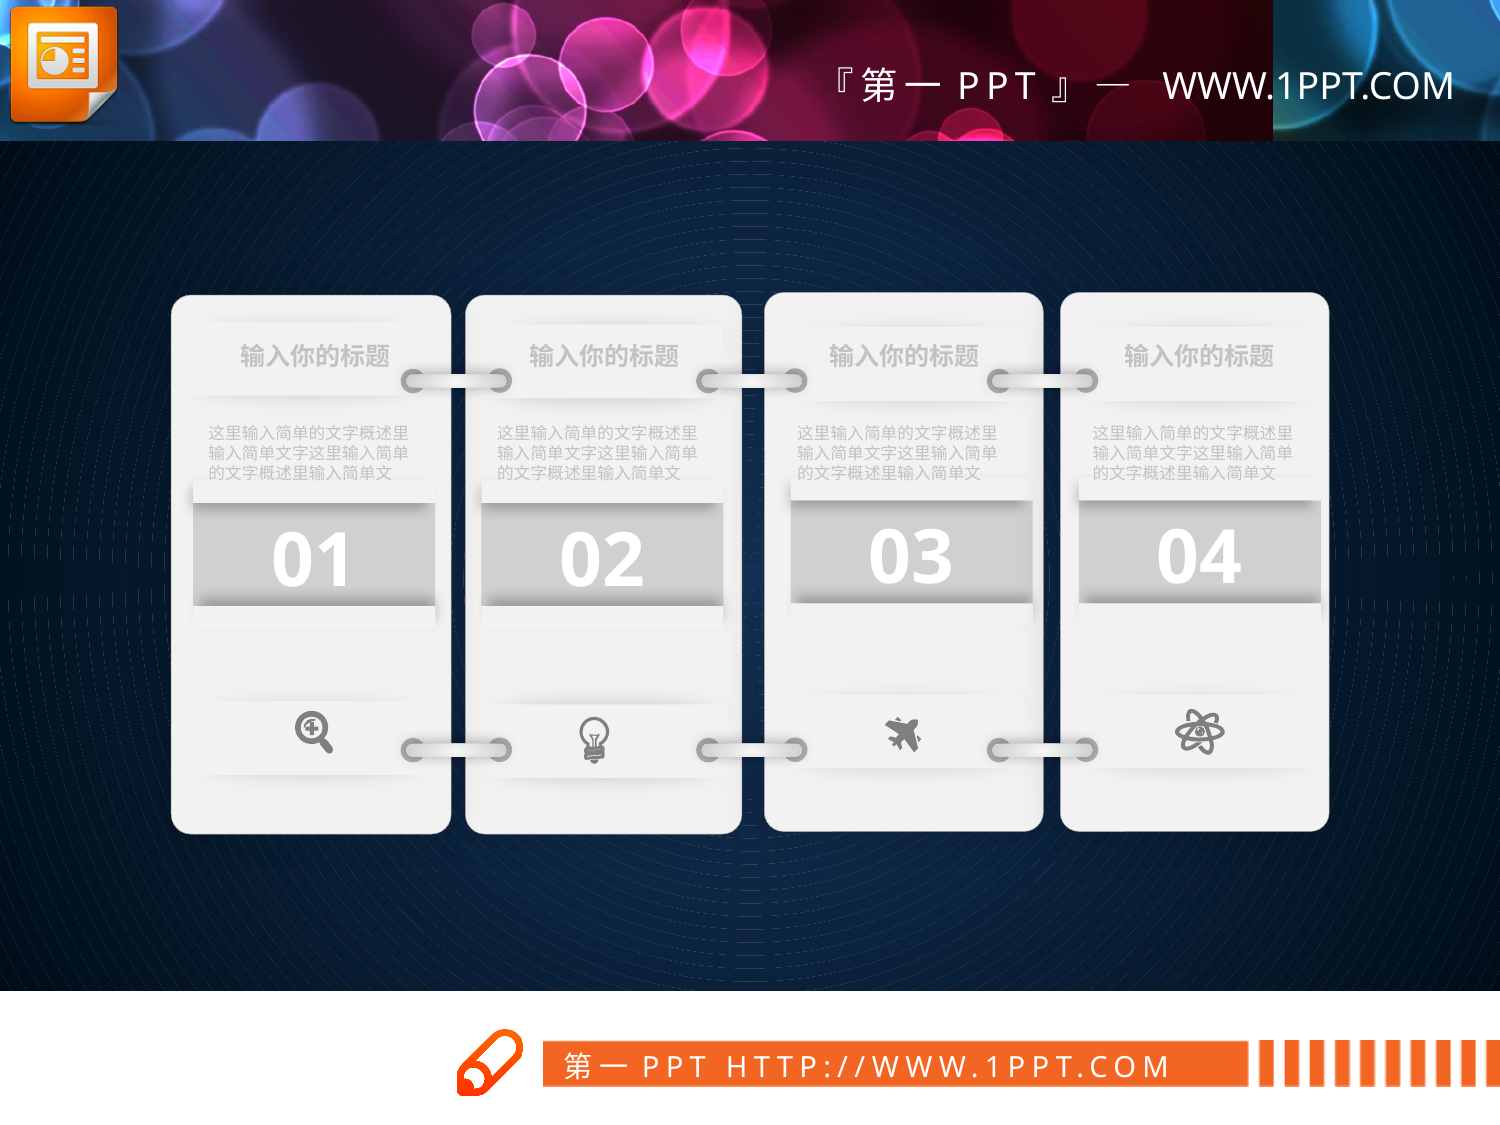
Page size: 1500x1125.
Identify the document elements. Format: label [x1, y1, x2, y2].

text_box [751, 292, 1045, 832]
text_box [1047, 292, 1353, 832]
picture [543, 1040, 1500, 1087]
text_box [986, 737, 1099, 763]
text_box [400, 737, 513, 763]
text_box [400, 368, 513, 394]
picture [0, 0, 1500, 141]
text_box [695, 737, 808, 763]
text_box [466, 292, 749, 835]
text_box [695, 368, 808, 394]
text_box [151, 292, 464, 835]
text_box [986, 368, 1099, 394]
